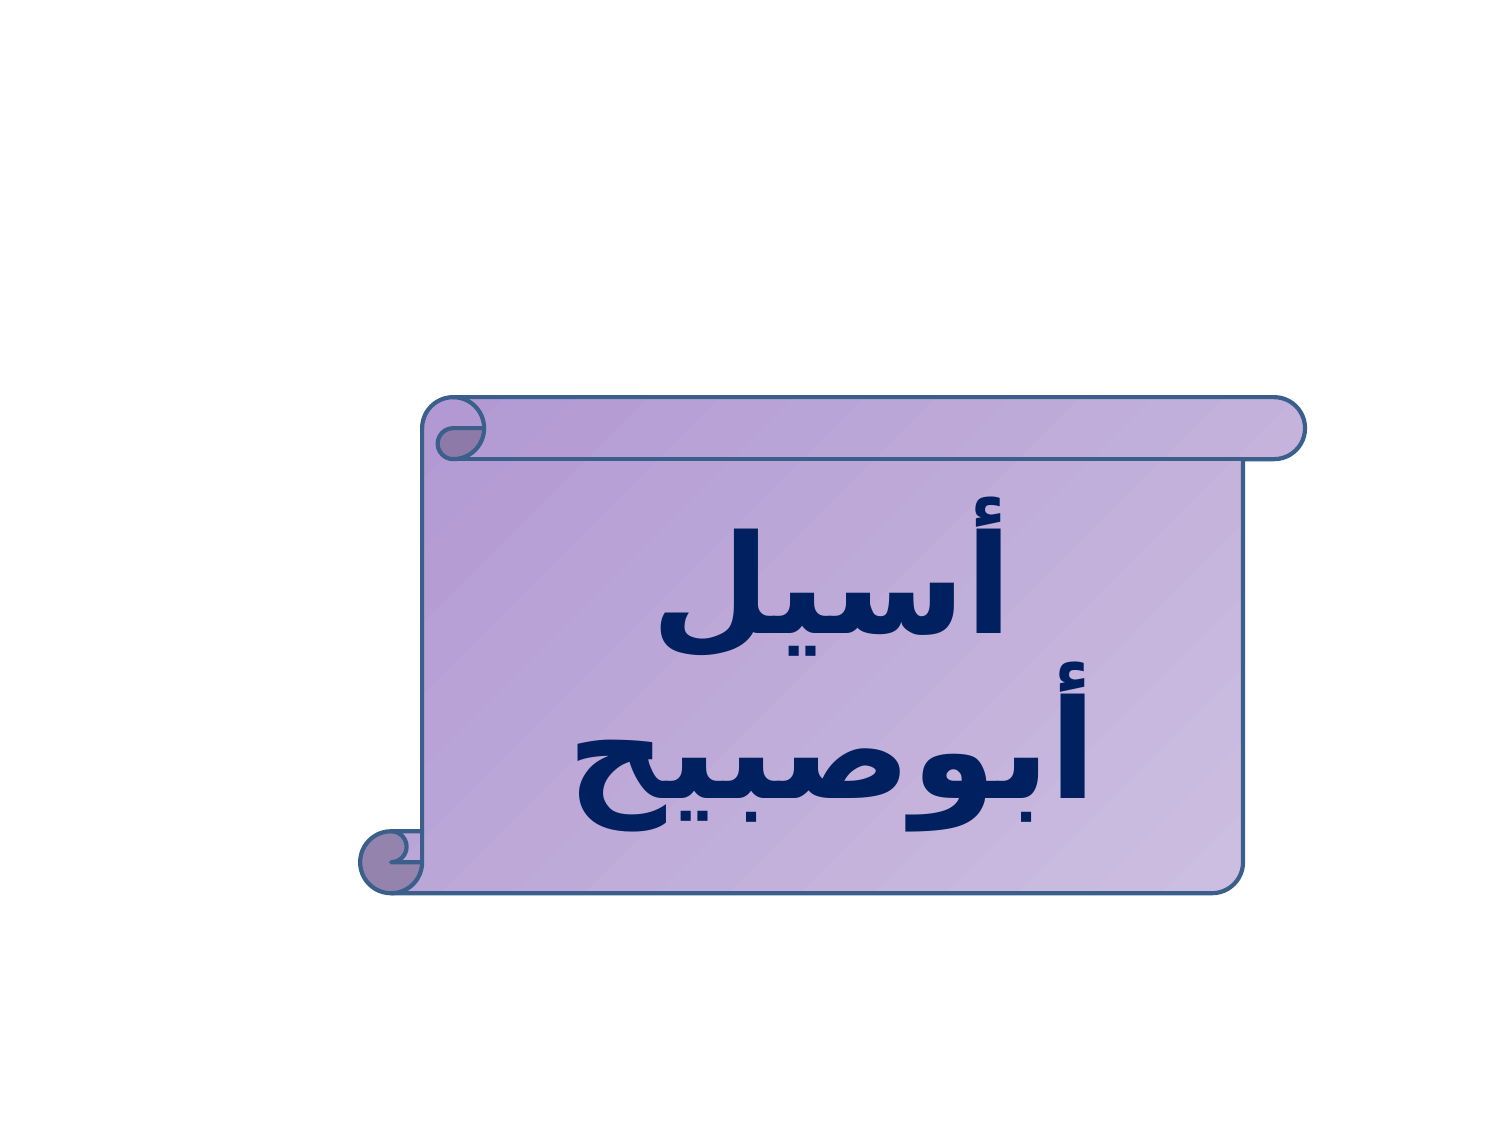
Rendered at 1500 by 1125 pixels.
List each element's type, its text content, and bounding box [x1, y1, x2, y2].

text_box أسيل أبوصبيح [358, 395, 1308, 896]
